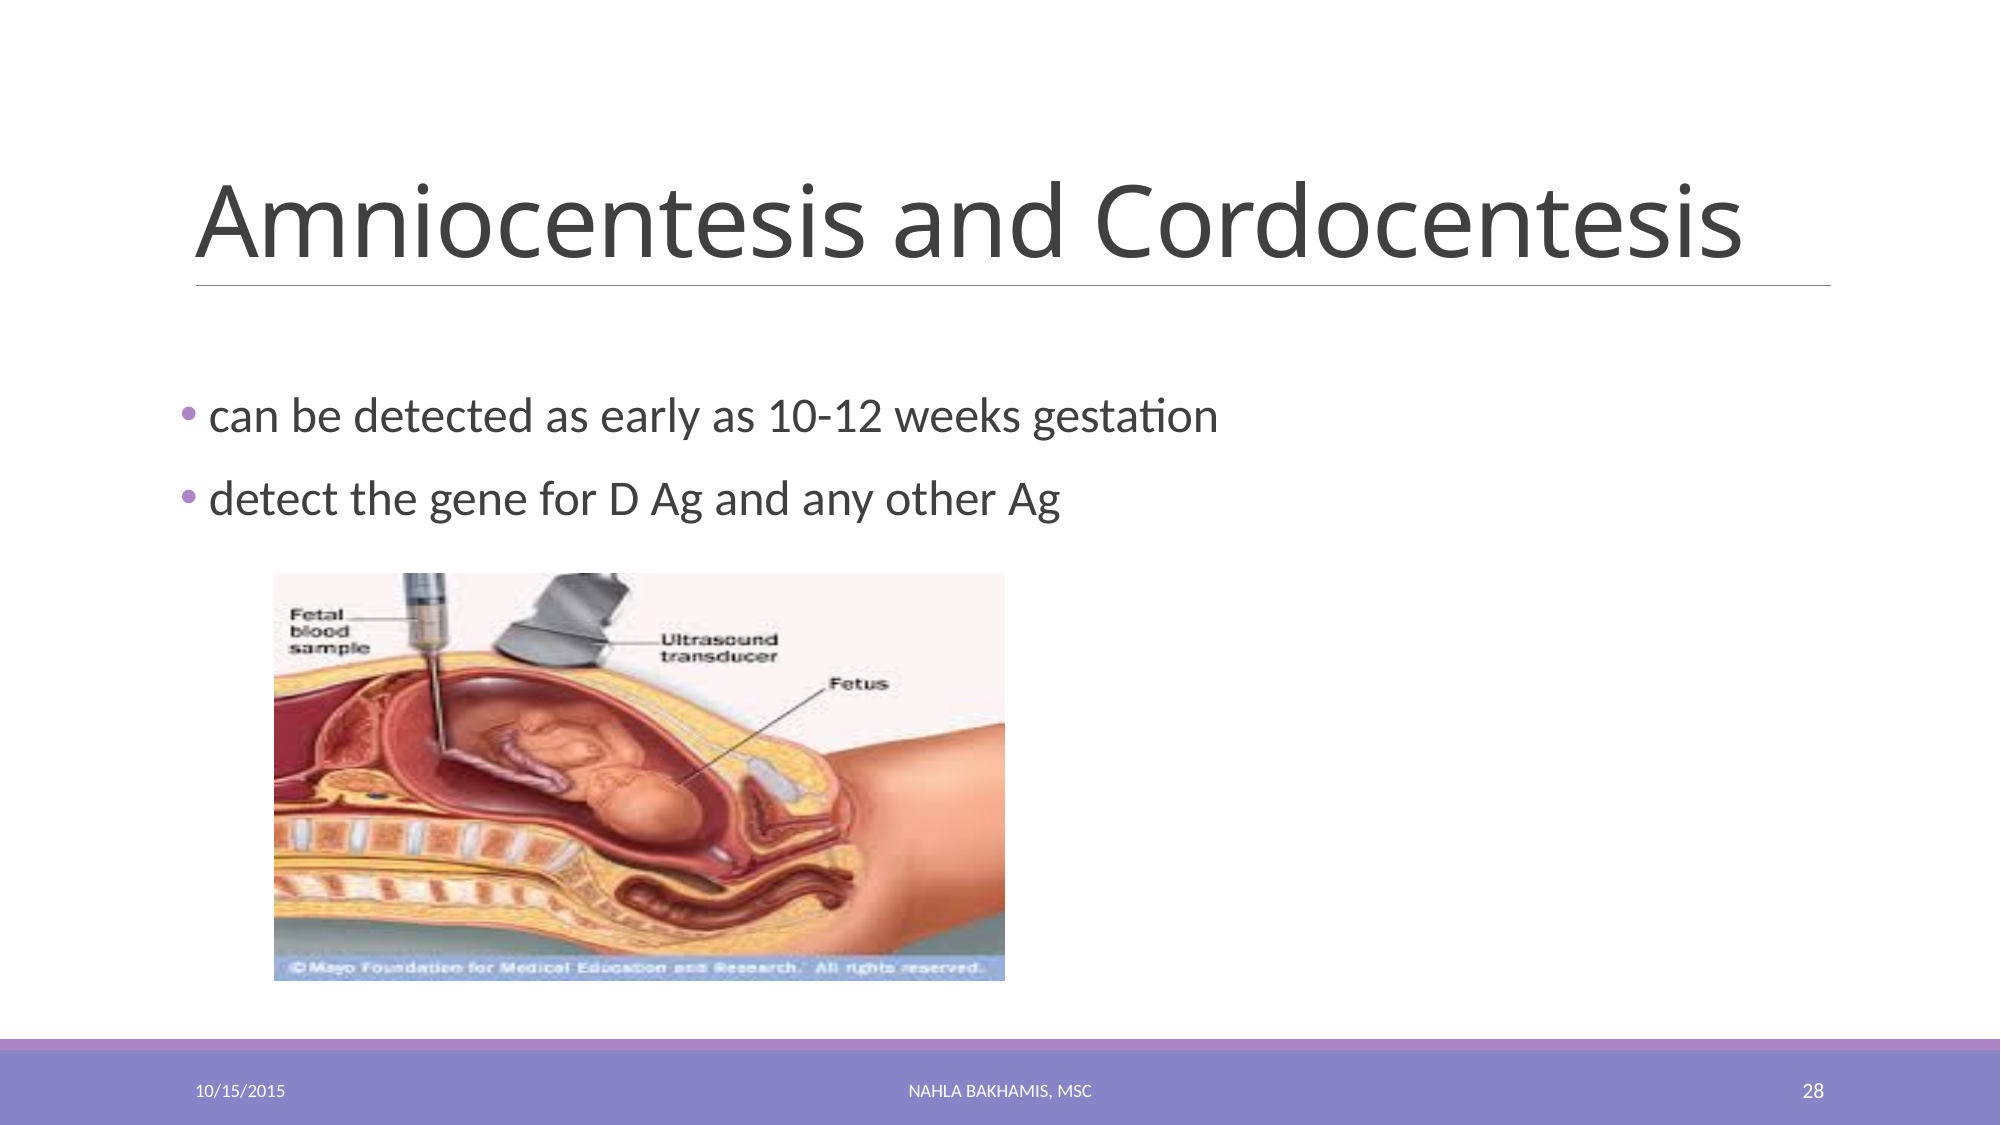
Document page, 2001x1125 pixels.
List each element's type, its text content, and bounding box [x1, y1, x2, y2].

title Amniocentesis and Cordocentesis [180, 47, 1830, 285]
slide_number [180, 1059, 586, 1120]
slide_number 28 [1624, 1059, 1840, 1120]
picture [274, 573, 1006, 981]
list can be detected as early as 10-12 weeks gestation detect the gene for D Ag and any other Ag [180, 302, 1830, 963]
footer NAHLA BAKHAMIS, MSc [604, 1059, 1396, 1120]
